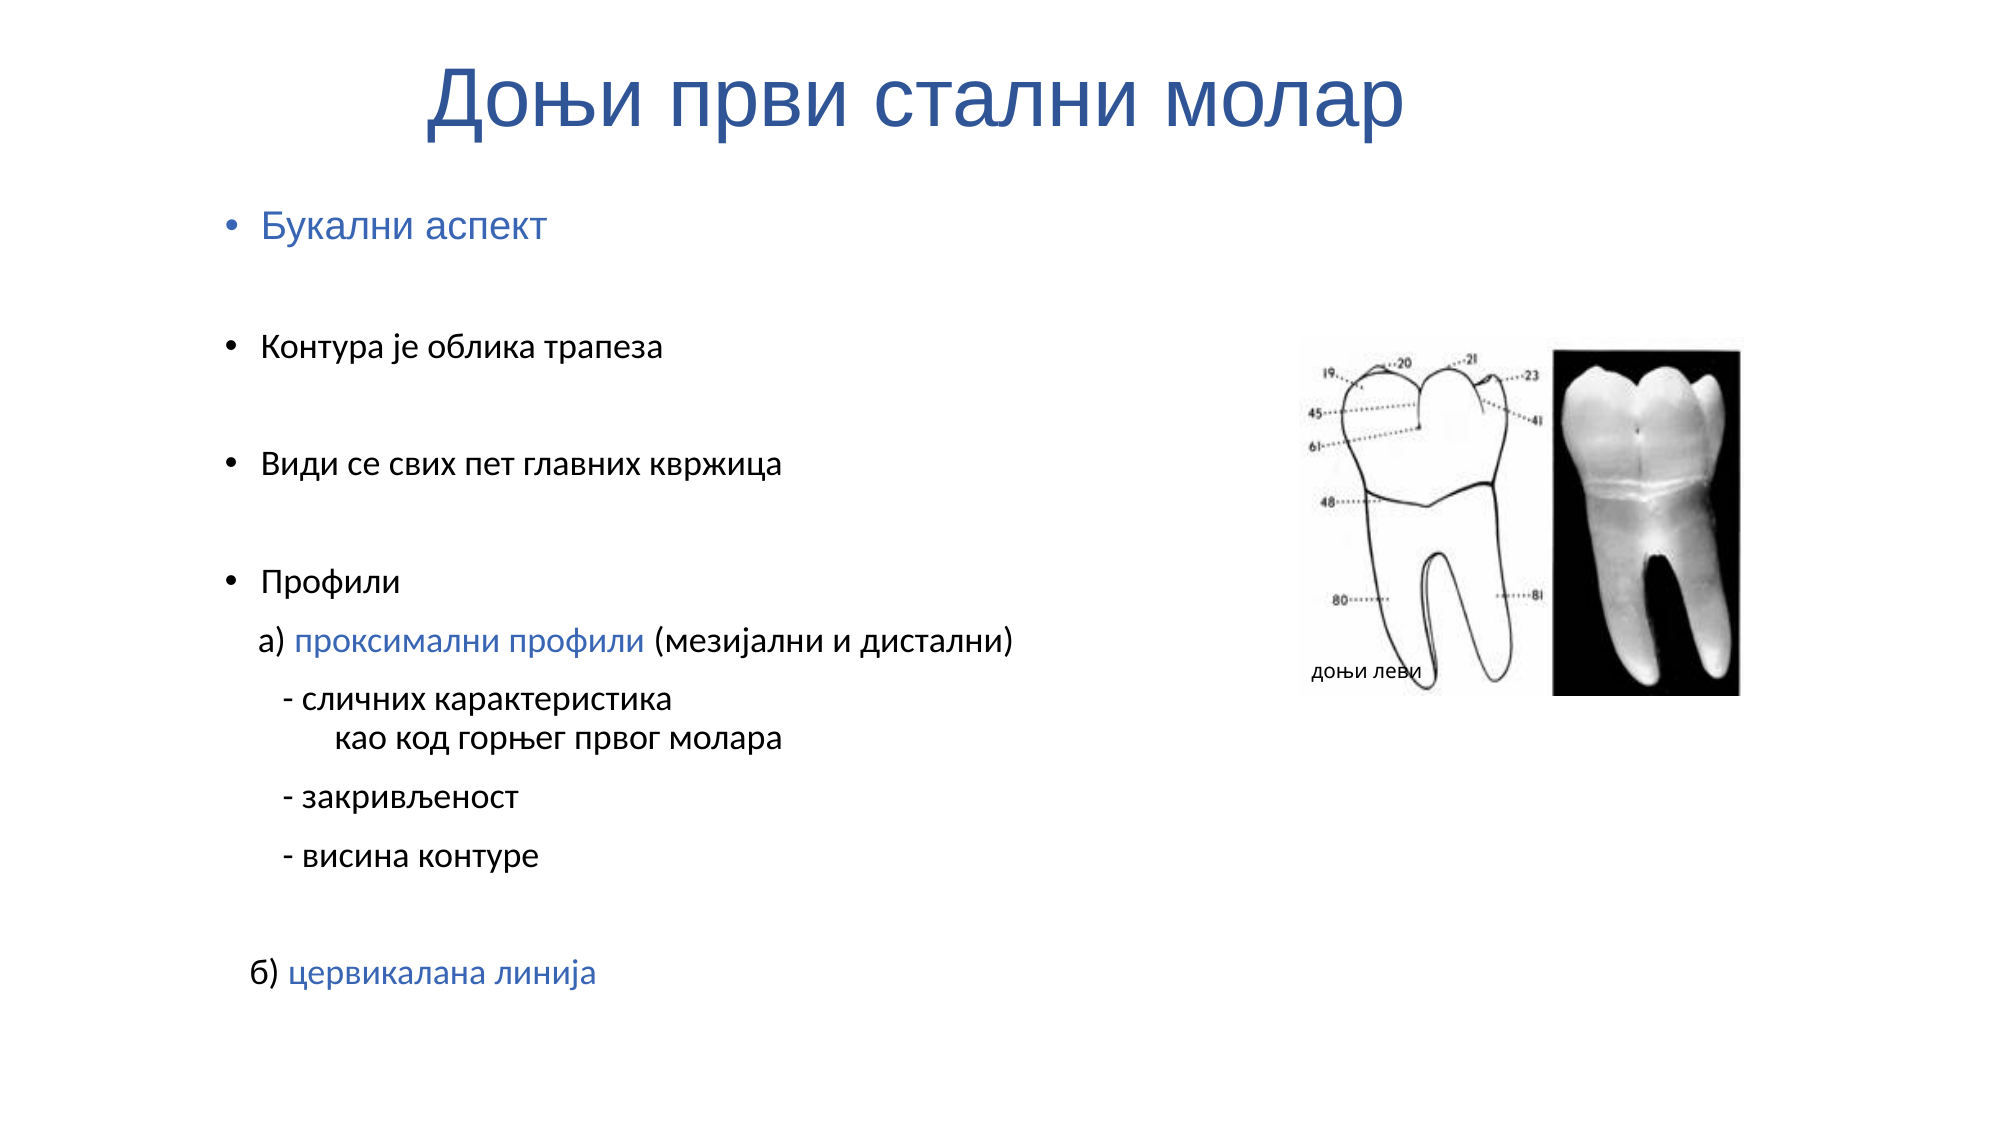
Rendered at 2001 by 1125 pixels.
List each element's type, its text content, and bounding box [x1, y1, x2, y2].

picture [1299, 337, 1744, 696]
list Букални аспект Контура је облика трапеза Види се свих пет главних квржица Профили а) проксимални профили (мезијални и дистални) - cличних карактеристика као код горњег првог молара - закривљеност - висина контуре б) цервикалана линија [209, 197, 1434, 1003]
title Доњи први стални молар [412, 26, 1651, 173]
